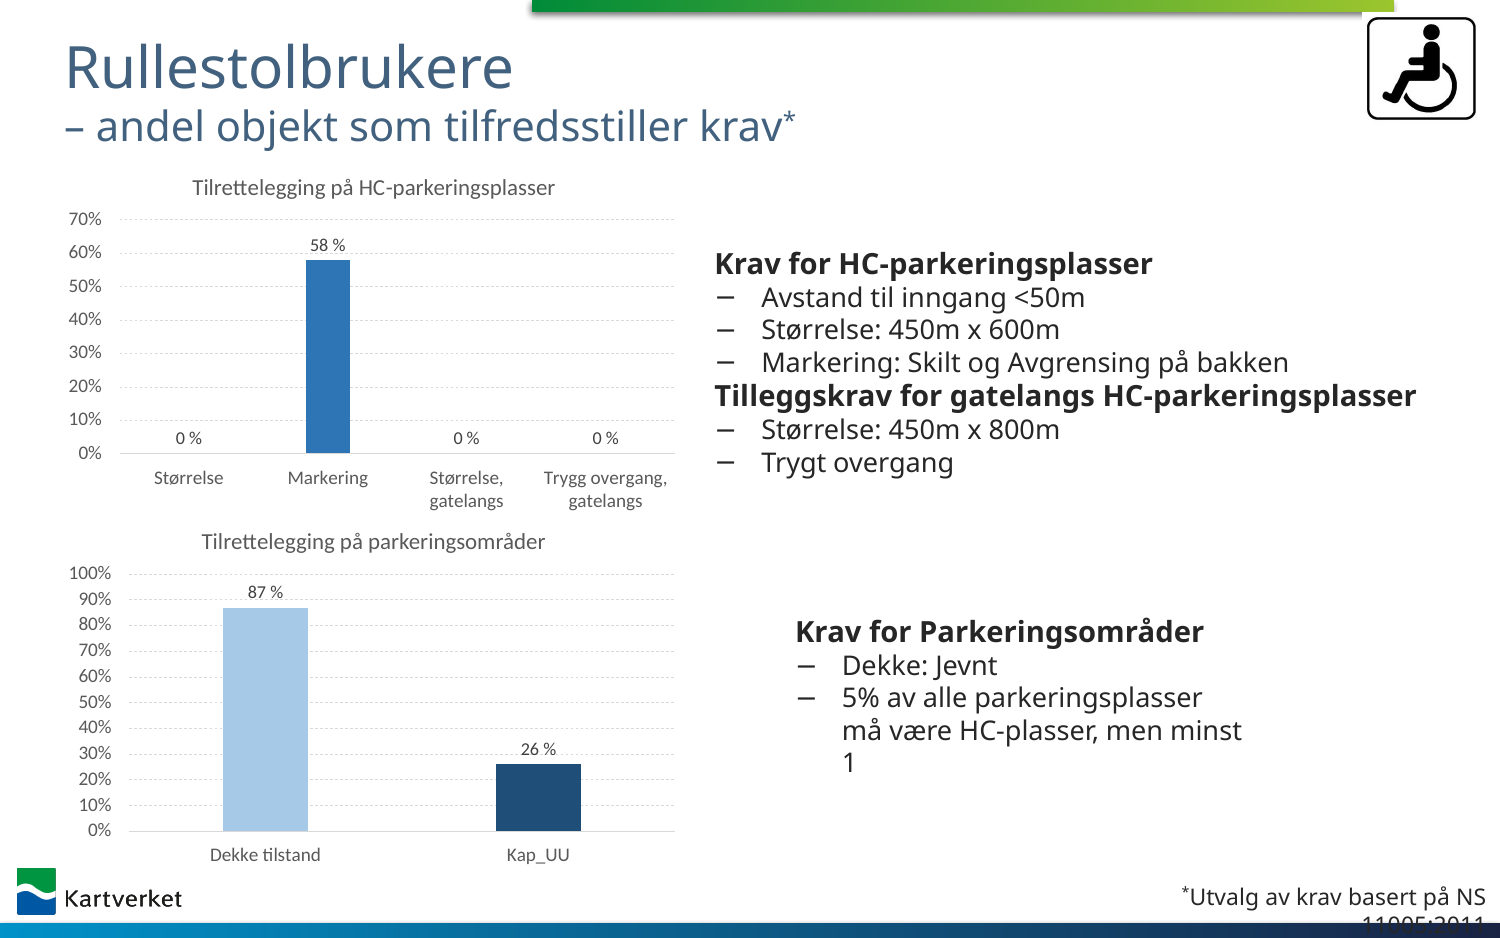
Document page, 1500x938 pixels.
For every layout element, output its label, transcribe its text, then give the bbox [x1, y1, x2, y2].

text_box Krav for Parkeringsområder Dekke: Jevnt 5% av alle parkeringsplasser må være HC-plasser, men minst 1 [780, 605, 1261, 786]
picture [1362, 12, 1481, 126]
text_box Rullestolbrukere – andel objekt som tilfredsstiller krav* [49, 25, 1431, 158]
text_box *Utvalg av krav basert på NS 11005:2011 [1068, 873, 1500, 938]
picture [62, 520, 686, 874]
text_box Krav for HC-parkeringsplasser Avstand til inngang <50m Størrelse: 450m x 600m Markering: Skilt og Avgrensing på bakken Tilleggskrav for gatelangs HC-parkeringsplasser Størrelse: 450m x 800m Trygt overgang [699, 237, 1433, 485]
picture [62, 166, 686, 519]
